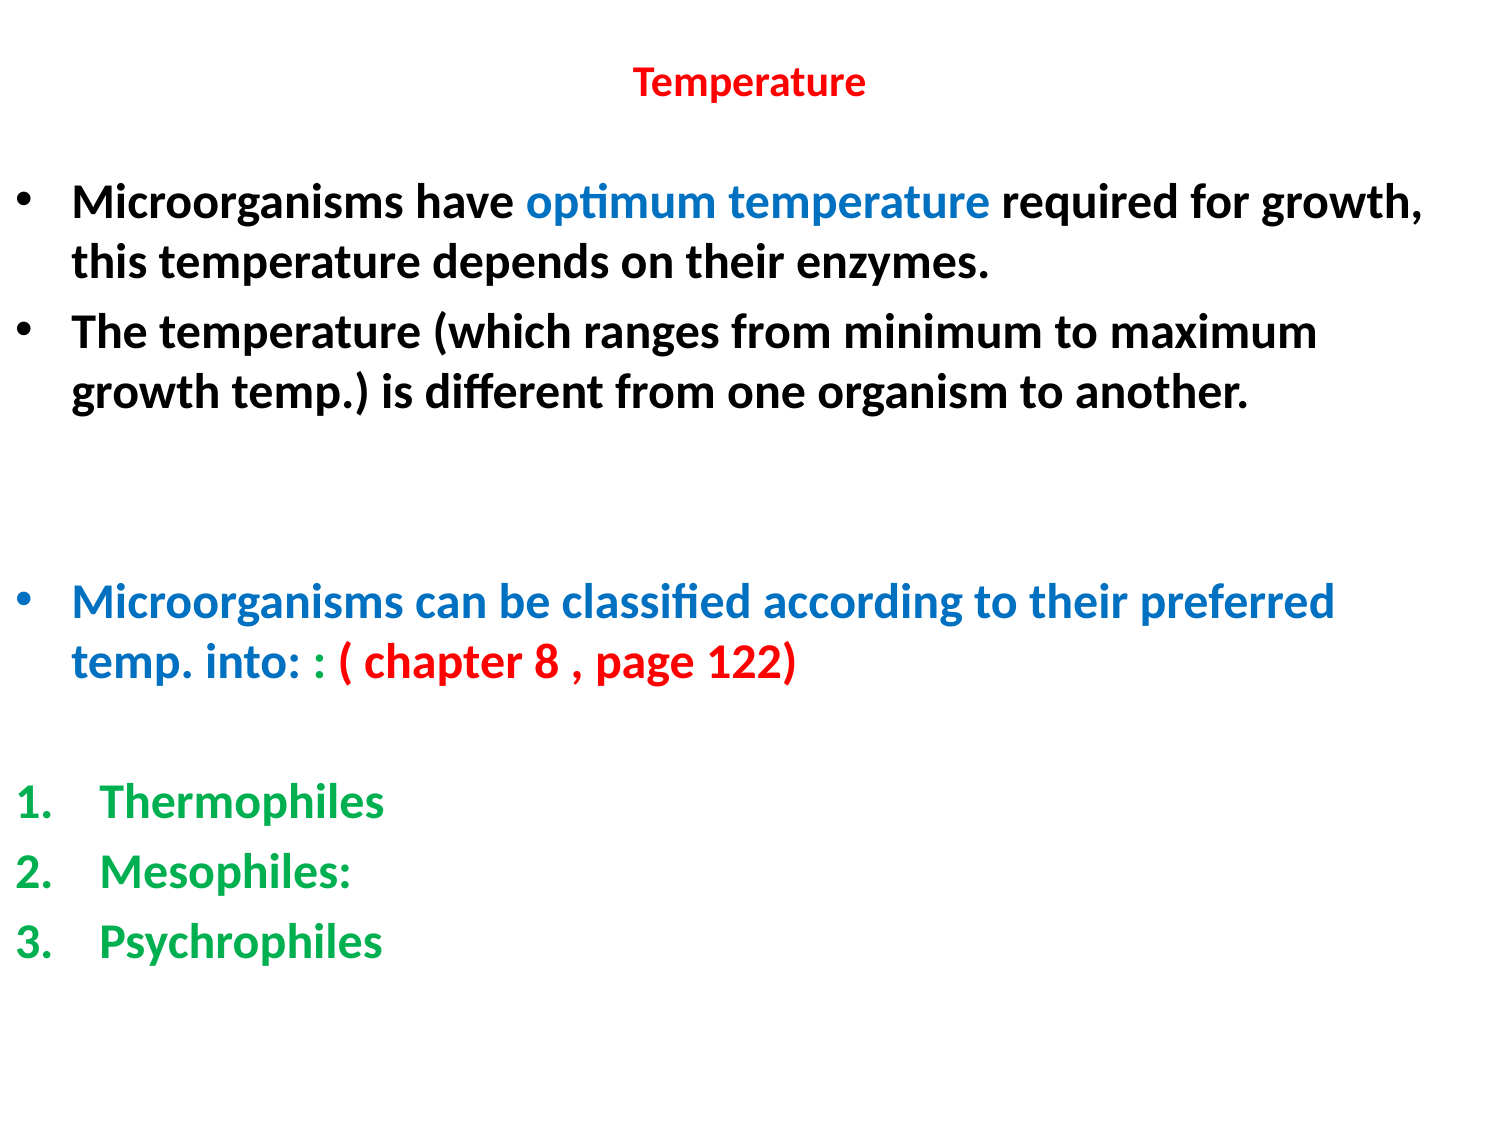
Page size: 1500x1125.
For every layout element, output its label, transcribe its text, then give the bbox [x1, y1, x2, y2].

title Temperature [75, 45, 1425, 114]
list Microorganisms have optimum temperature required for growth, this temperature depends on their enzymes. The temperature (which ranges from minimum to maximum growth temp.) is different from one organism to another. Microorganisms can be classified according to their preferred temp. into: : ( chapter 8 , page 122) Thermophiles Mesophiles: Psychrophiles [0, 160, 1449, 1090]
